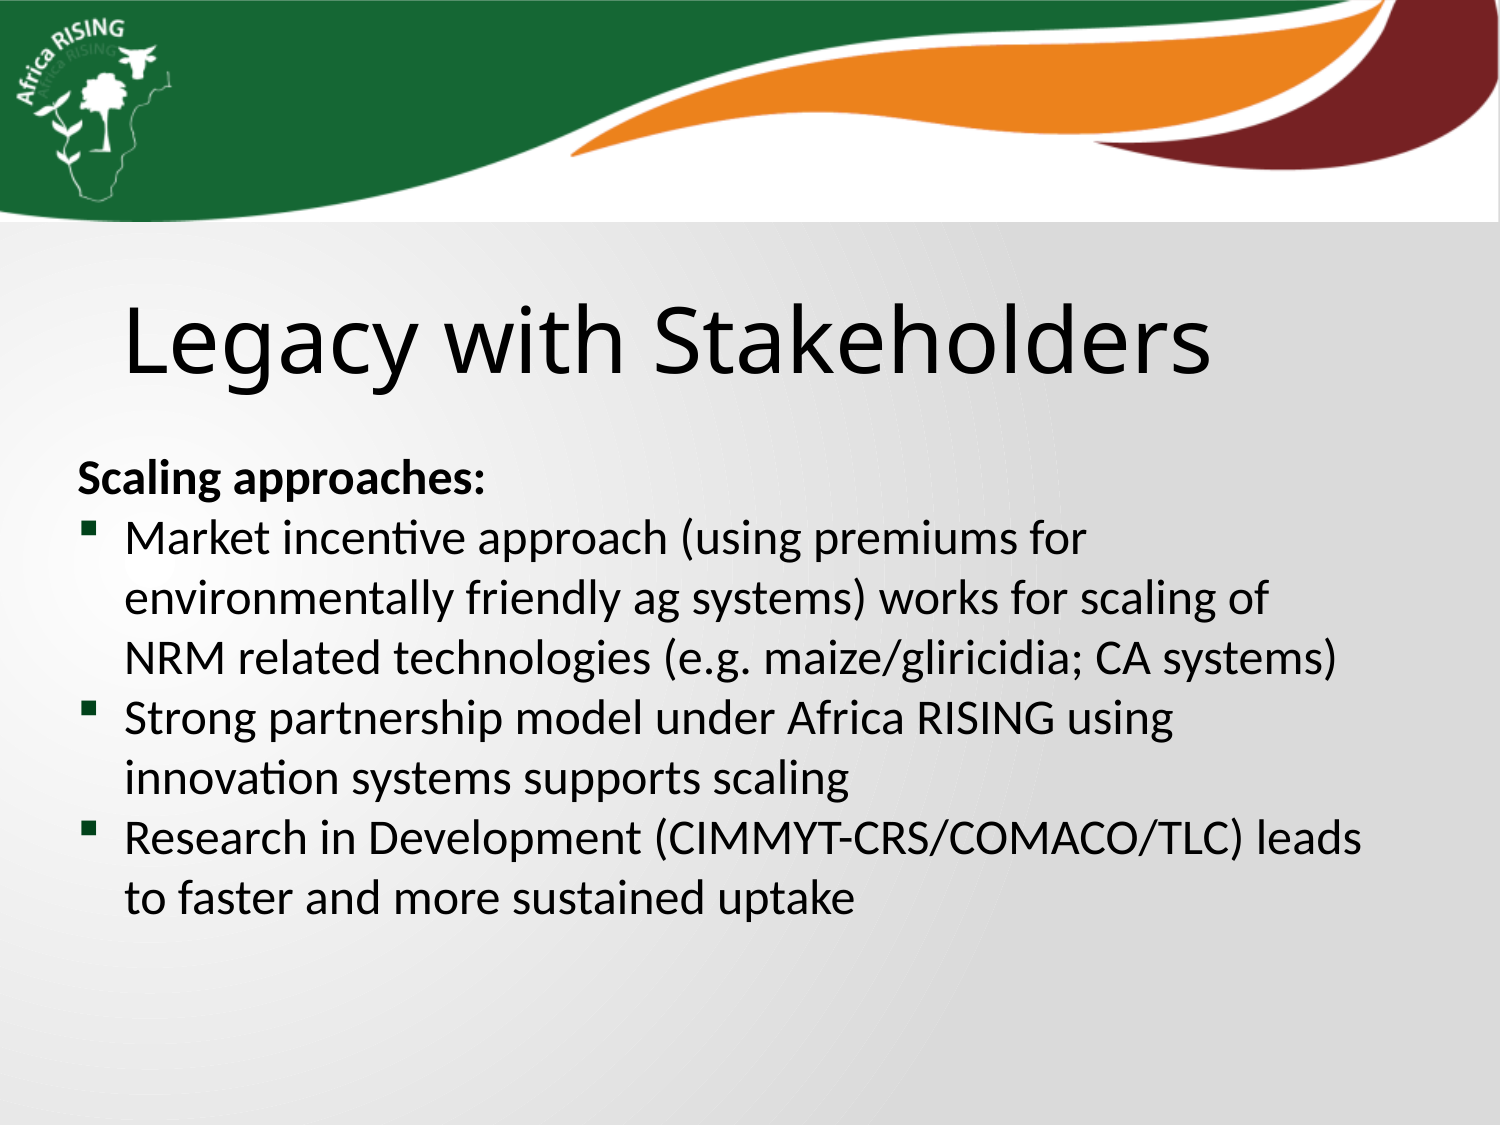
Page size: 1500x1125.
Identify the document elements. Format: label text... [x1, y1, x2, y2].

text_box Scaling approaches: Market incentive approach (using premiums for environmentally friendly ag systems) works for scaling of NRM related technologies (e.g. maize/gliricidia; CA systems) Strong partnership model under Africa RISING using innovation systems supports scaling Research in Development (CIMMYT-CRS/COMACO/TLC) leads to faster and more sustained uptake [62, 437, 1388, 933]
picture [0, 0, 1499, 222]
list Legacy with Stakeholders [87, 275, 1363, 413]
